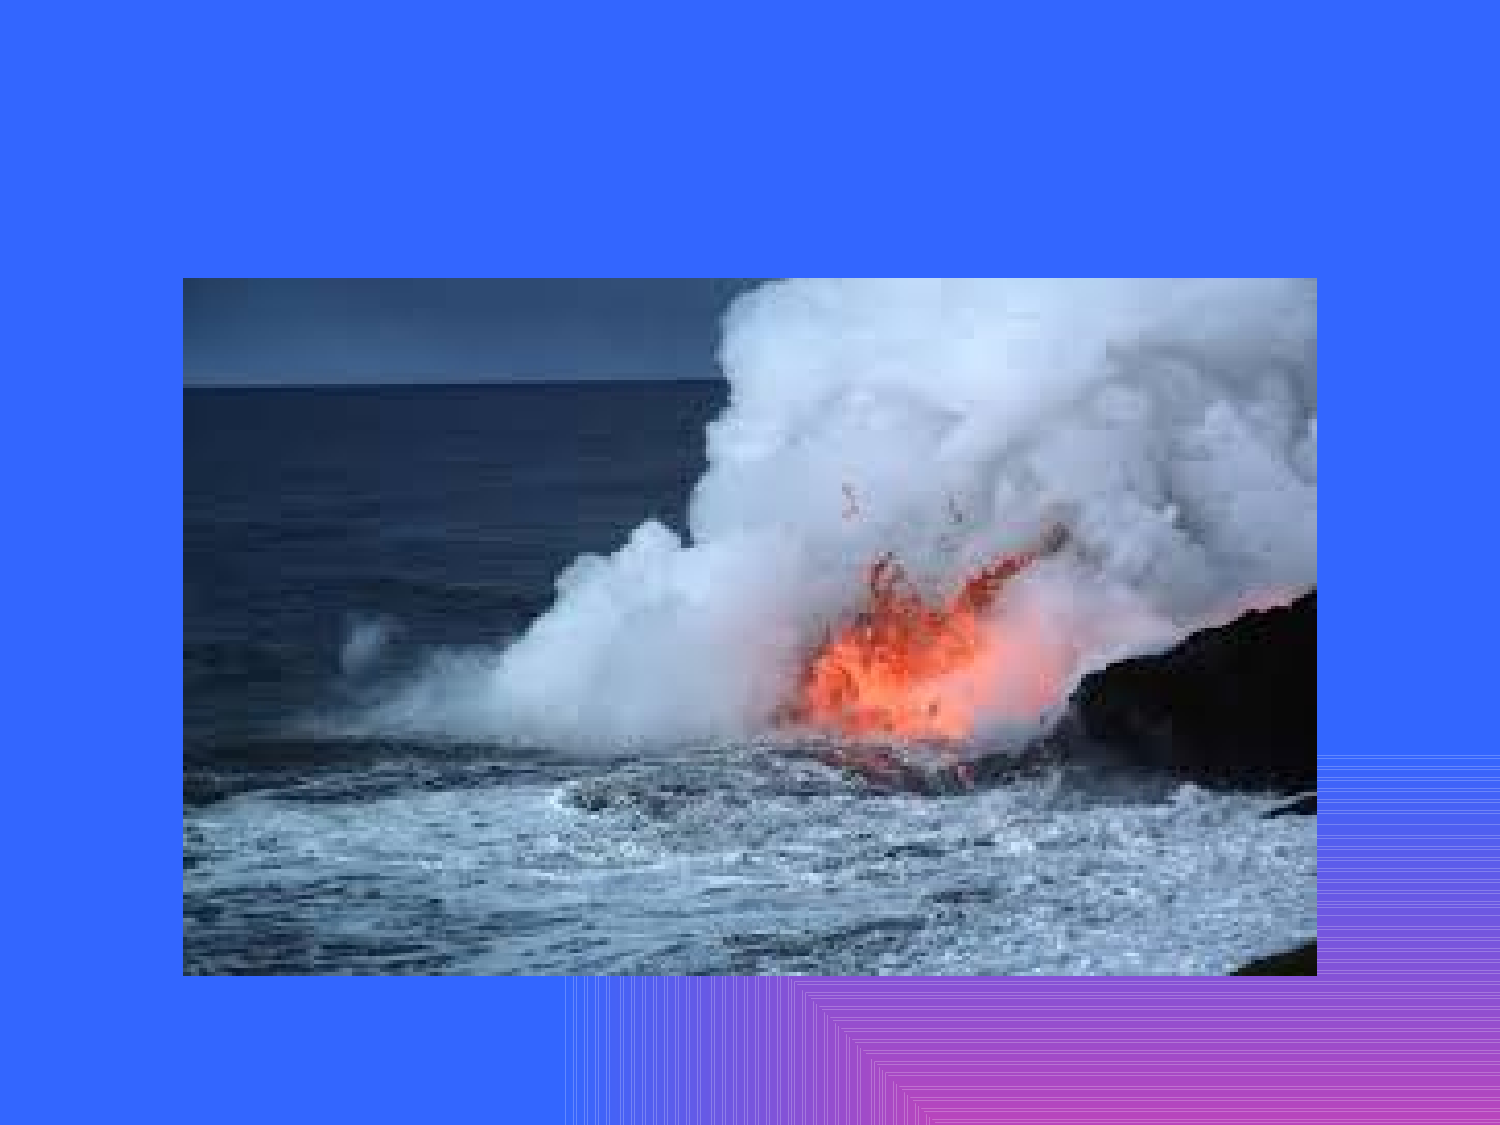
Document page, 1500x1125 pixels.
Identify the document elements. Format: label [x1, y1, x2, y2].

list [182, 278, 1318, 977]
